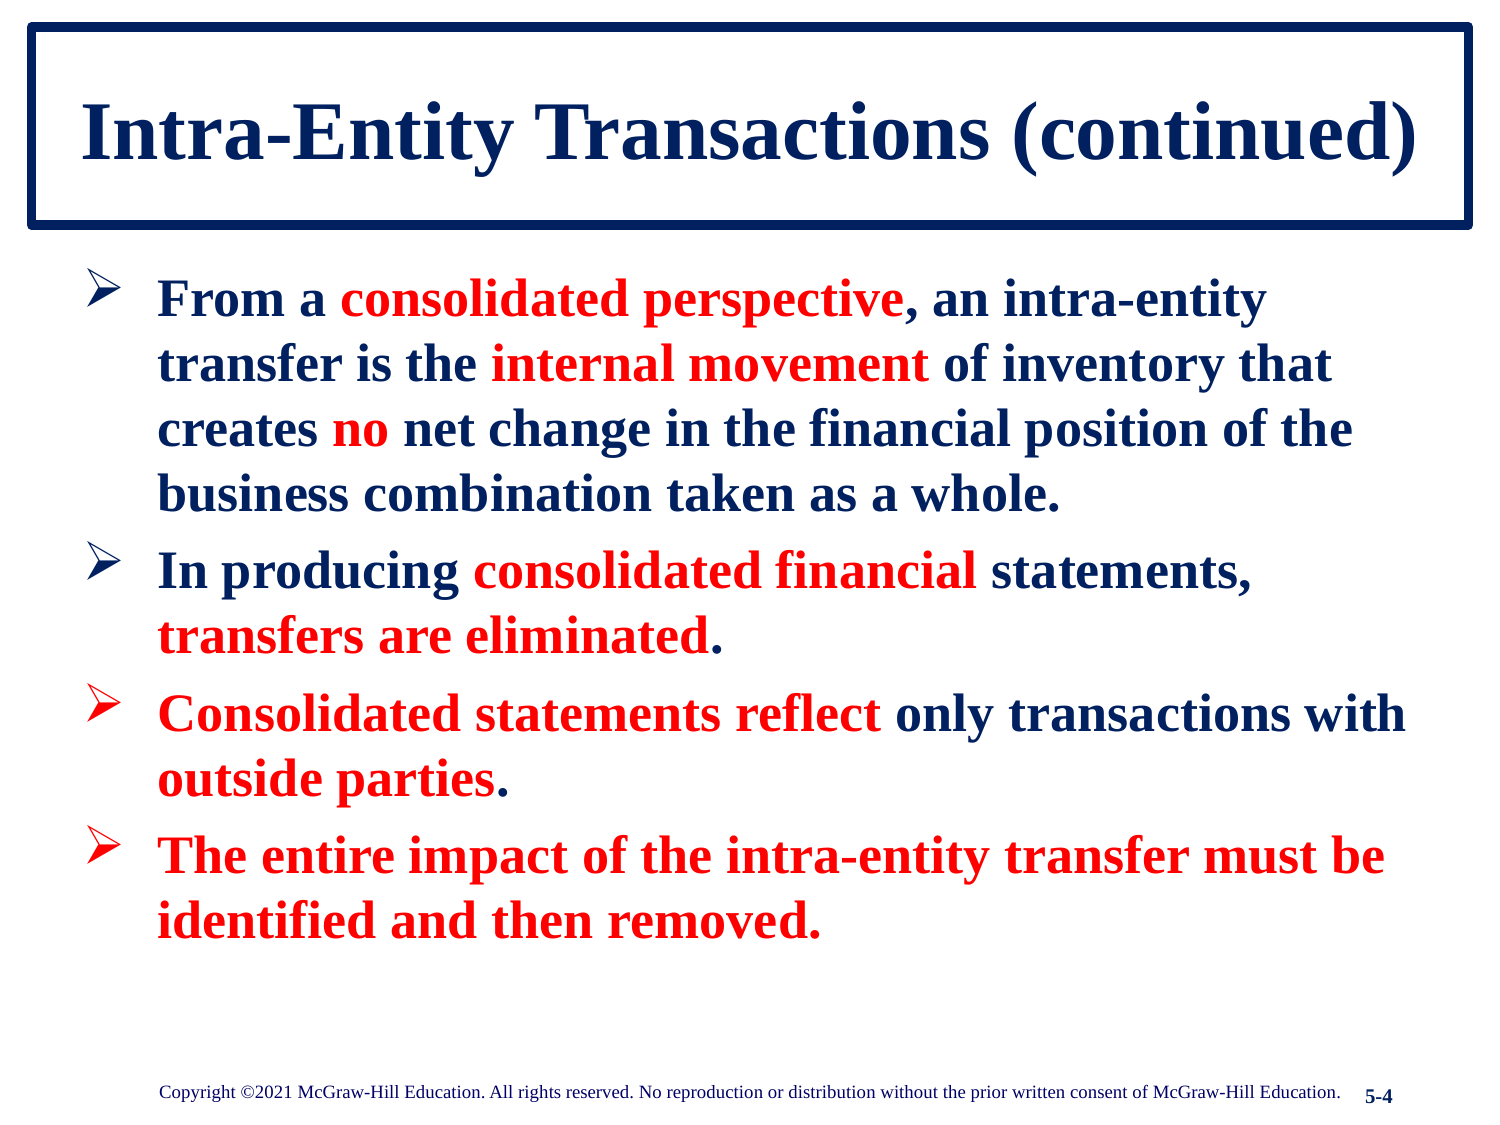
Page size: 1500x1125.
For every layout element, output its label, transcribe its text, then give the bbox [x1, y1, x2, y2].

text_box Copyright ©2021 McGraw-Hill Education. All rights reserved. No reproduction or distribution without the prior written consent of McGraw-Hill Education. [76, 1072, 1424, 1110]
title Intra-Entity Transactions (continued) [27, 22, 1473, 230]
list From a consolidated perspective, an intra-entity transfer is the internal movement of inventory that creates no net change in the financial position of the business combination taken as a whole. In producing consolidated financial statements, transfers are eliminated. Consolidated statements reflect only transactions with outside parties. The entire impact of the intra-entity transfer must be identified and then removed. [67, 254, 1433, 1065]
slide_number 5-4 [1350, 1074, 1438, 1125]
